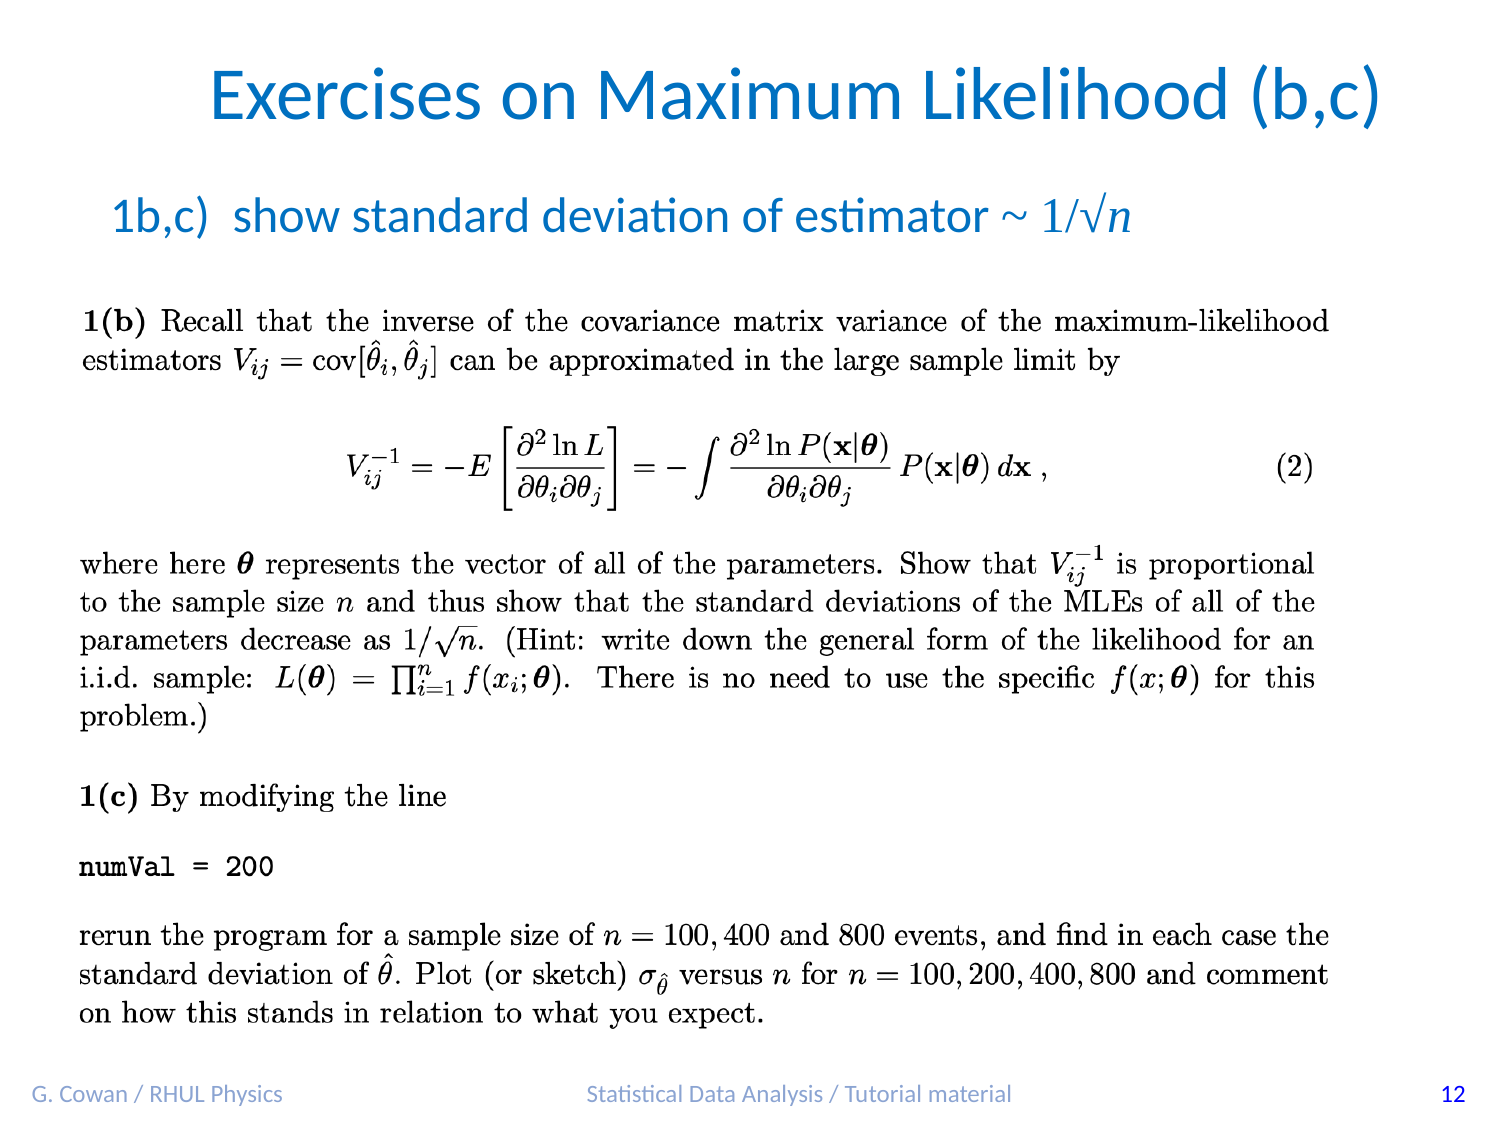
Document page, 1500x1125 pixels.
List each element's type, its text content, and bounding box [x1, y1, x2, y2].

slide_number 12 [1262, 1062, 1481, 1123]
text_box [62, 296, 1342, 741]
text_box Exercises on Maximum Likelihood (b,c) [194, 37, 1400, 143]
slide_number G. Cowan / RHUL Physics [16, 1062, 338, 1123]
picture [63, 771, 1340, 1040]
text_box 1b,c) show standard deviation of estimator ~ 1/√n [95, 174, 1147, 250]
footer Statistical Data Analysis / Tutorial material [338, 1062, 1262, 1123]
